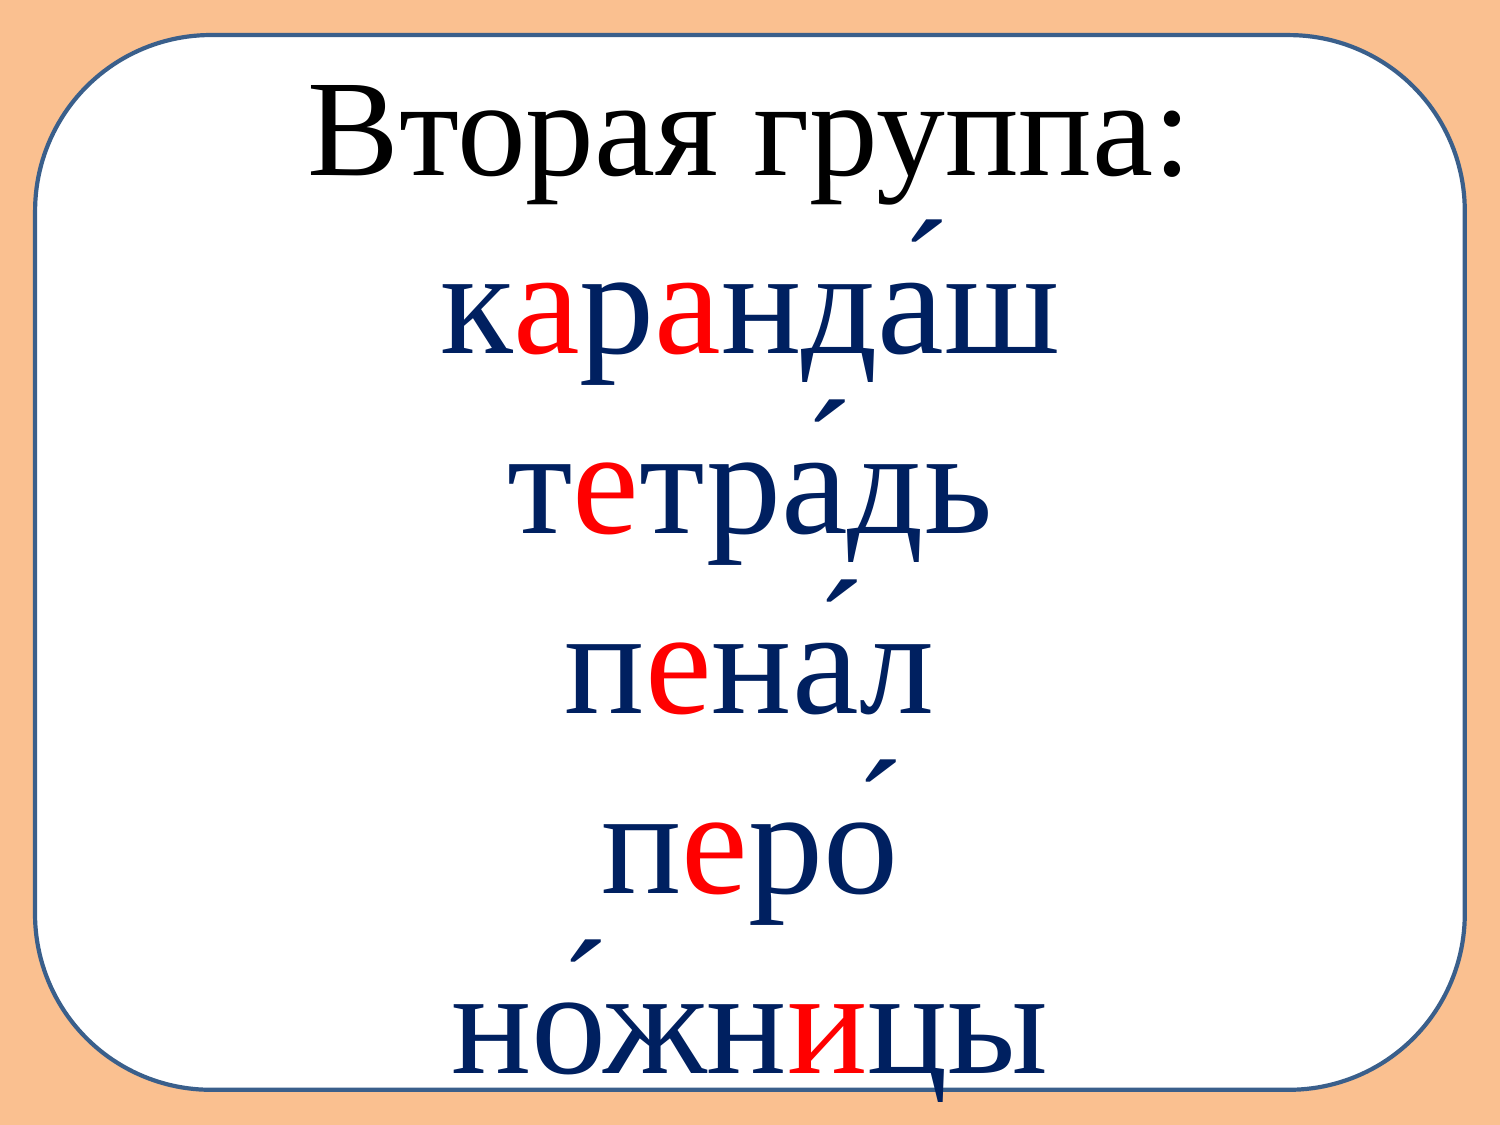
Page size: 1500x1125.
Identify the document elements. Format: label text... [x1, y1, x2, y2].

text_box [1442, 120, 1467, 1005]
text_box [32, 119, 58, 1006]
text_box Вторая группа: каранда́ш тетра́дь пена́л перо́ но́жницы [58, 31, 1442, 1111]
